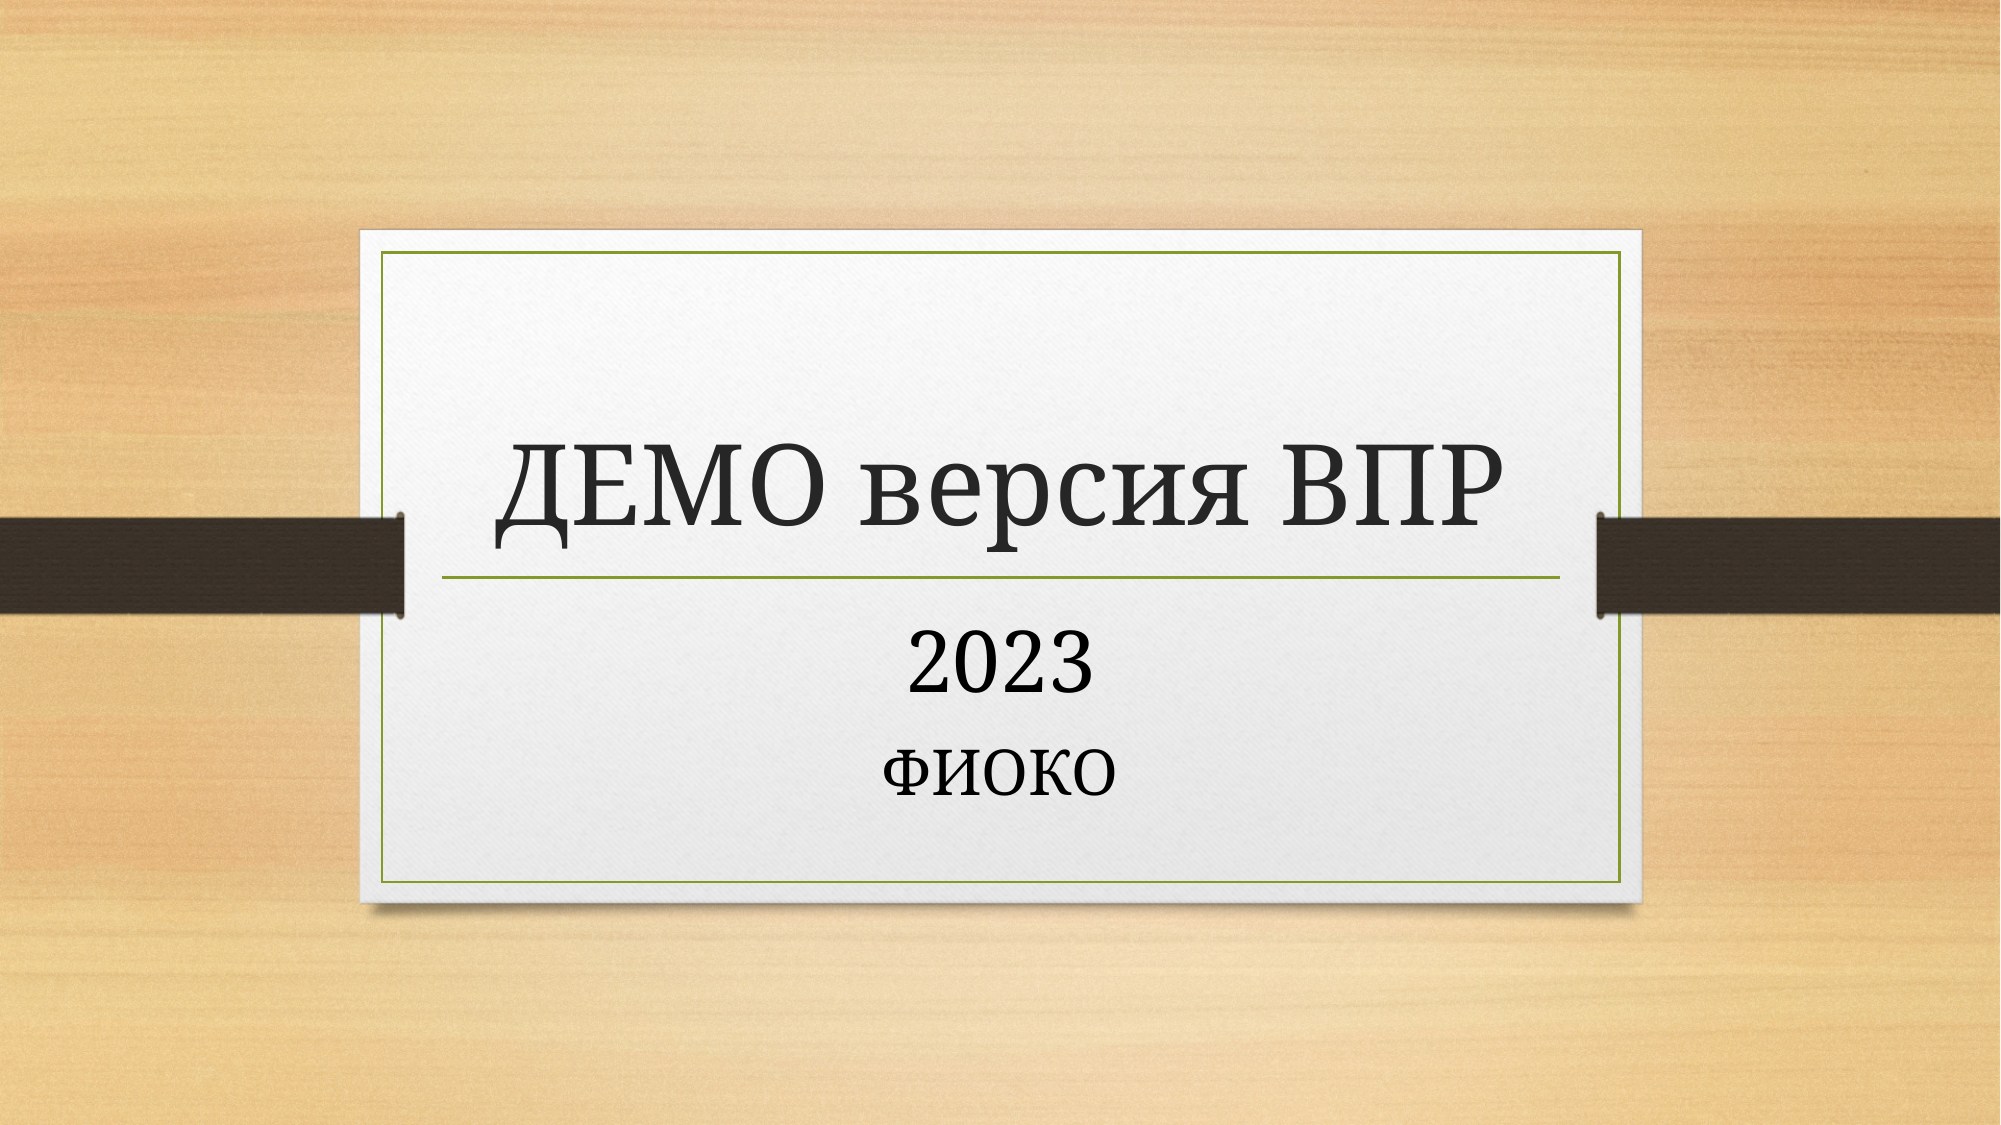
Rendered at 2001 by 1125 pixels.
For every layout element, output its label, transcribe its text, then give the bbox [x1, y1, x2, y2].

title ДЕМО версия ВПР [441, 306, 1560, 556]
picture [0, 0, 2001, 1125]
subtitle 2023 ФИОКО [441, 600, 1560, 817]
